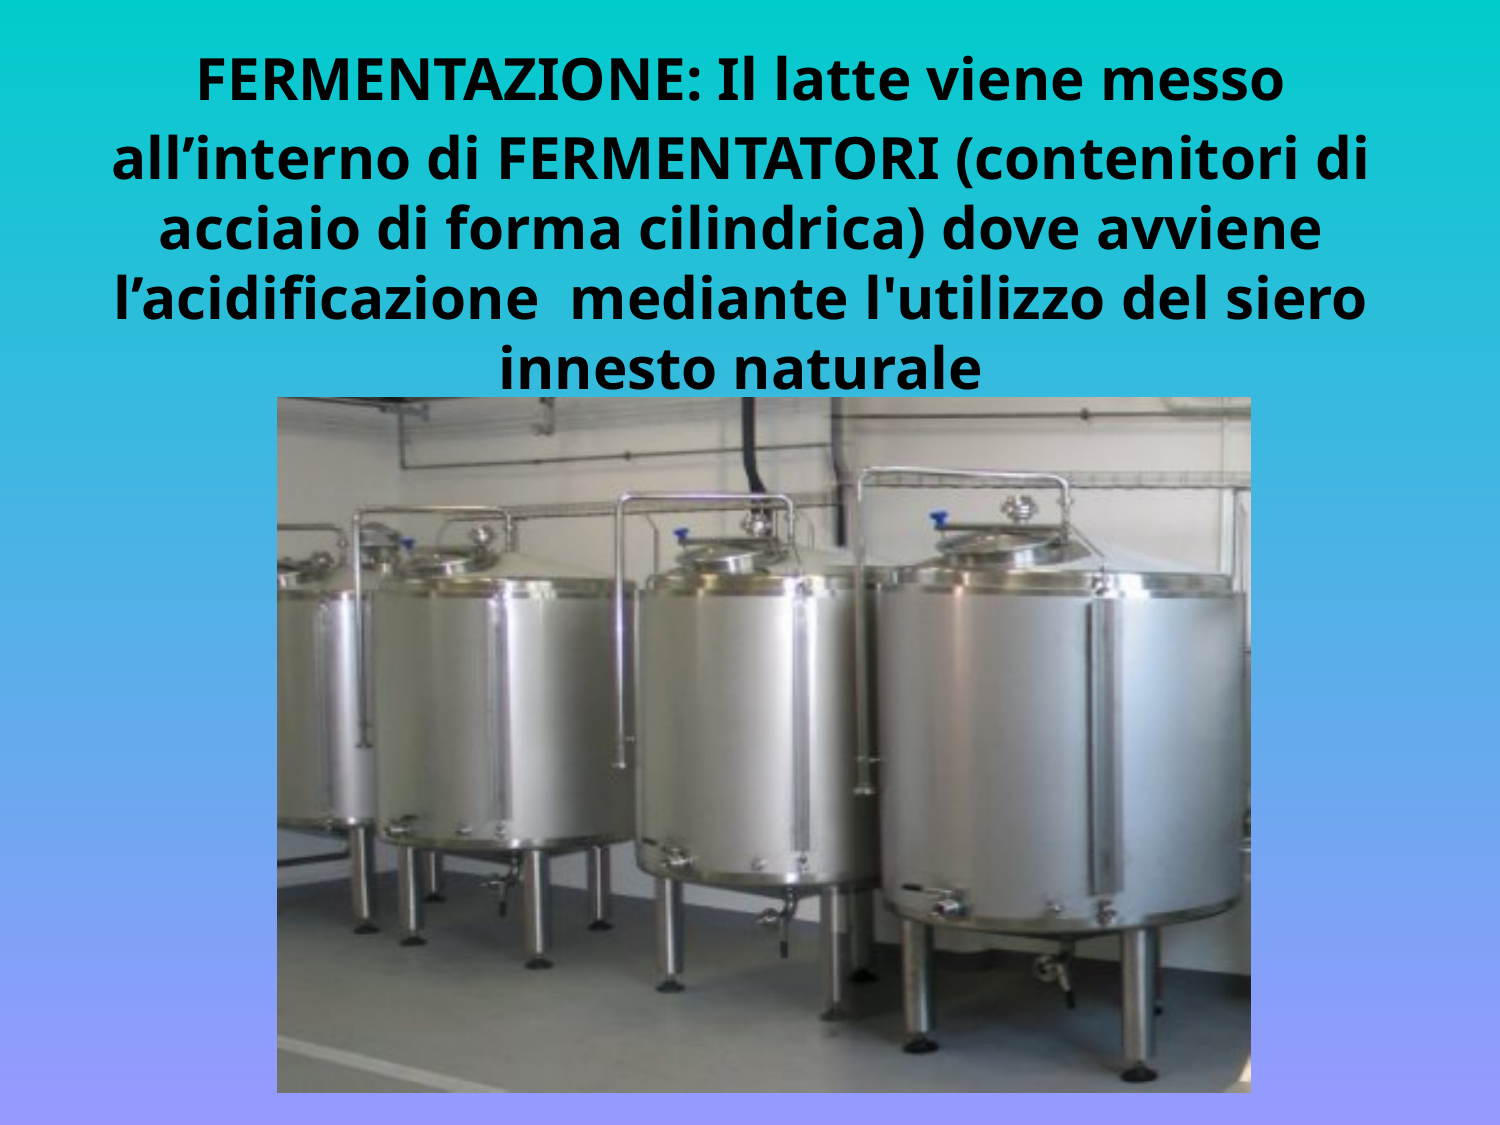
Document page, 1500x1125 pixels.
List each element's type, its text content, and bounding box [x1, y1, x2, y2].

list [277, 396, 1251, 1093]
title FERMENTAZIONE: Il latte viene messo all’interno di FERMENTATORI (contenitori di acciaio di forma cilindrica) dove avviene l’acidificazione mediante l'utilizzo del siero innesto naturale [81, 105, 1400, 339]
